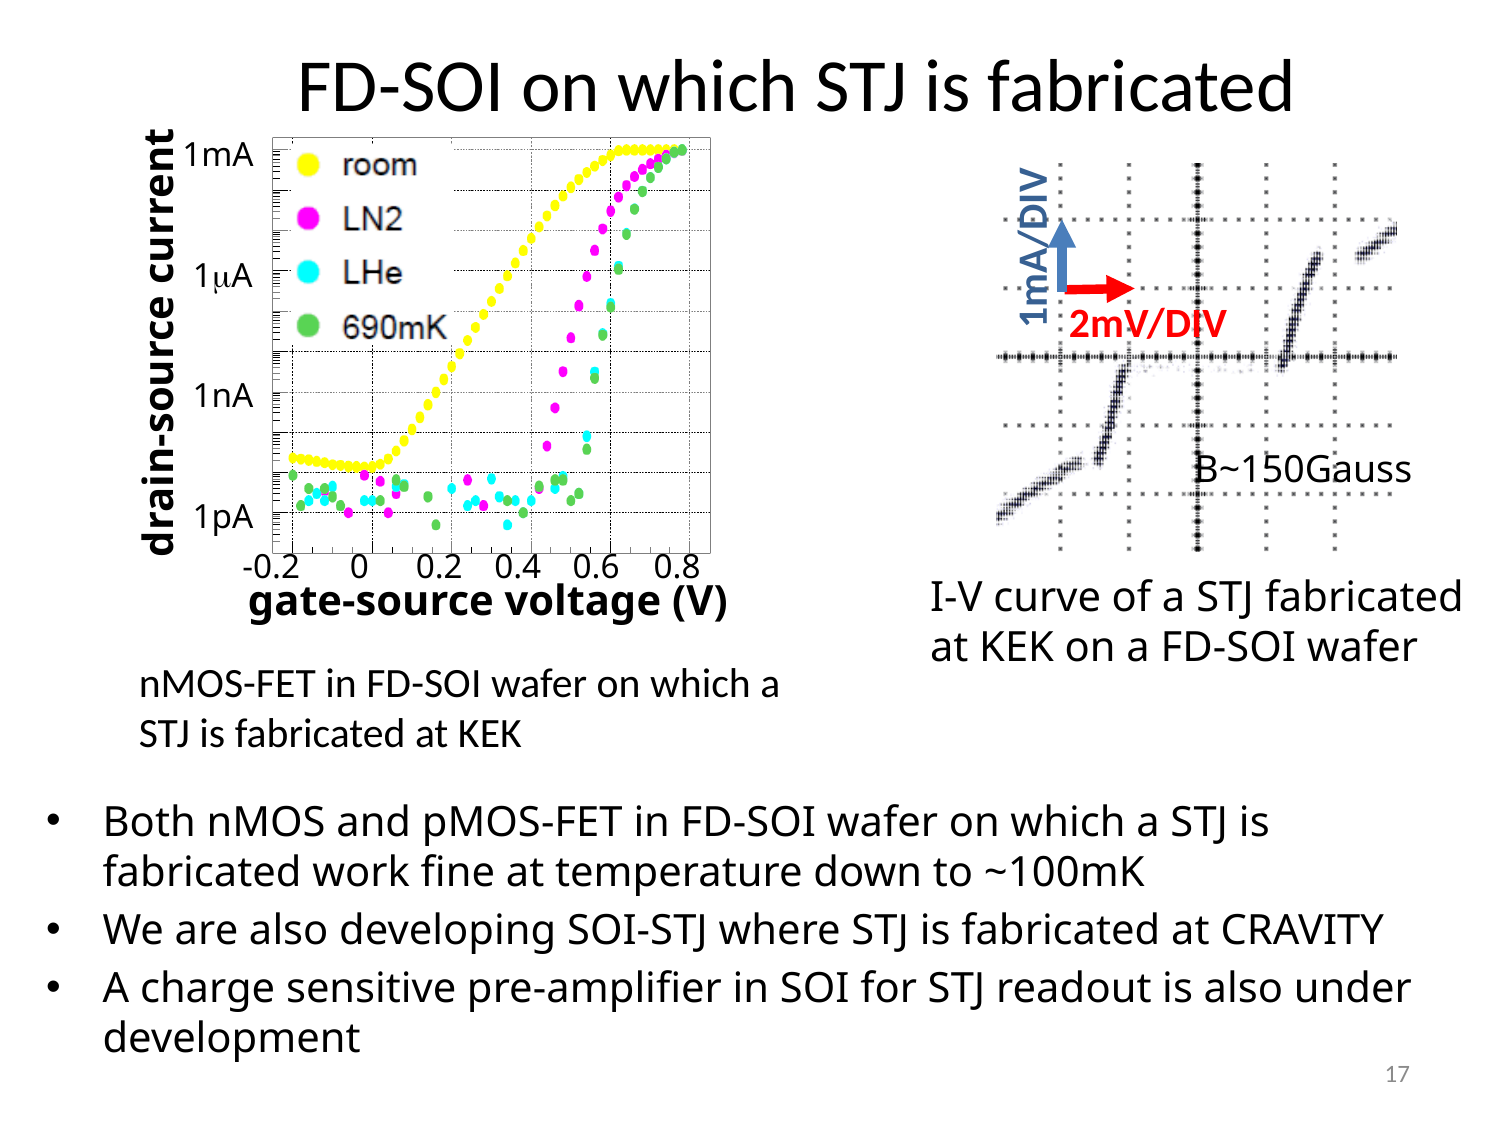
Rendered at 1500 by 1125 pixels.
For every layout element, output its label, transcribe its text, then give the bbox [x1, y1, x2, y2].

text_box nMOS-FET in FD-SOI wafer on which a STJ is fabricated at KEK [123, 648, 857, 764]
text_box I-V curve of a STJ fabricated at KEK on a FD-SOI wafer [915, 562, 1500, 678]
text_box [123, 125, 723, 632]
title FD-SOI on which STJ is fabricated [122, 23, 1472, 140]
text_box Both nMOS and pMOS-FET in FD-SOI wafer on which a STJ is fabricated work fine at temperature down to ~100mK We are also developing SOI-STJ where STJ is fabricated at CRAVITY A charge sensitive pre-amplifier in SOI for STJ readout is also under development [31, 786, 1449, 1106]
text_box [995, 144, 1440, 552]
